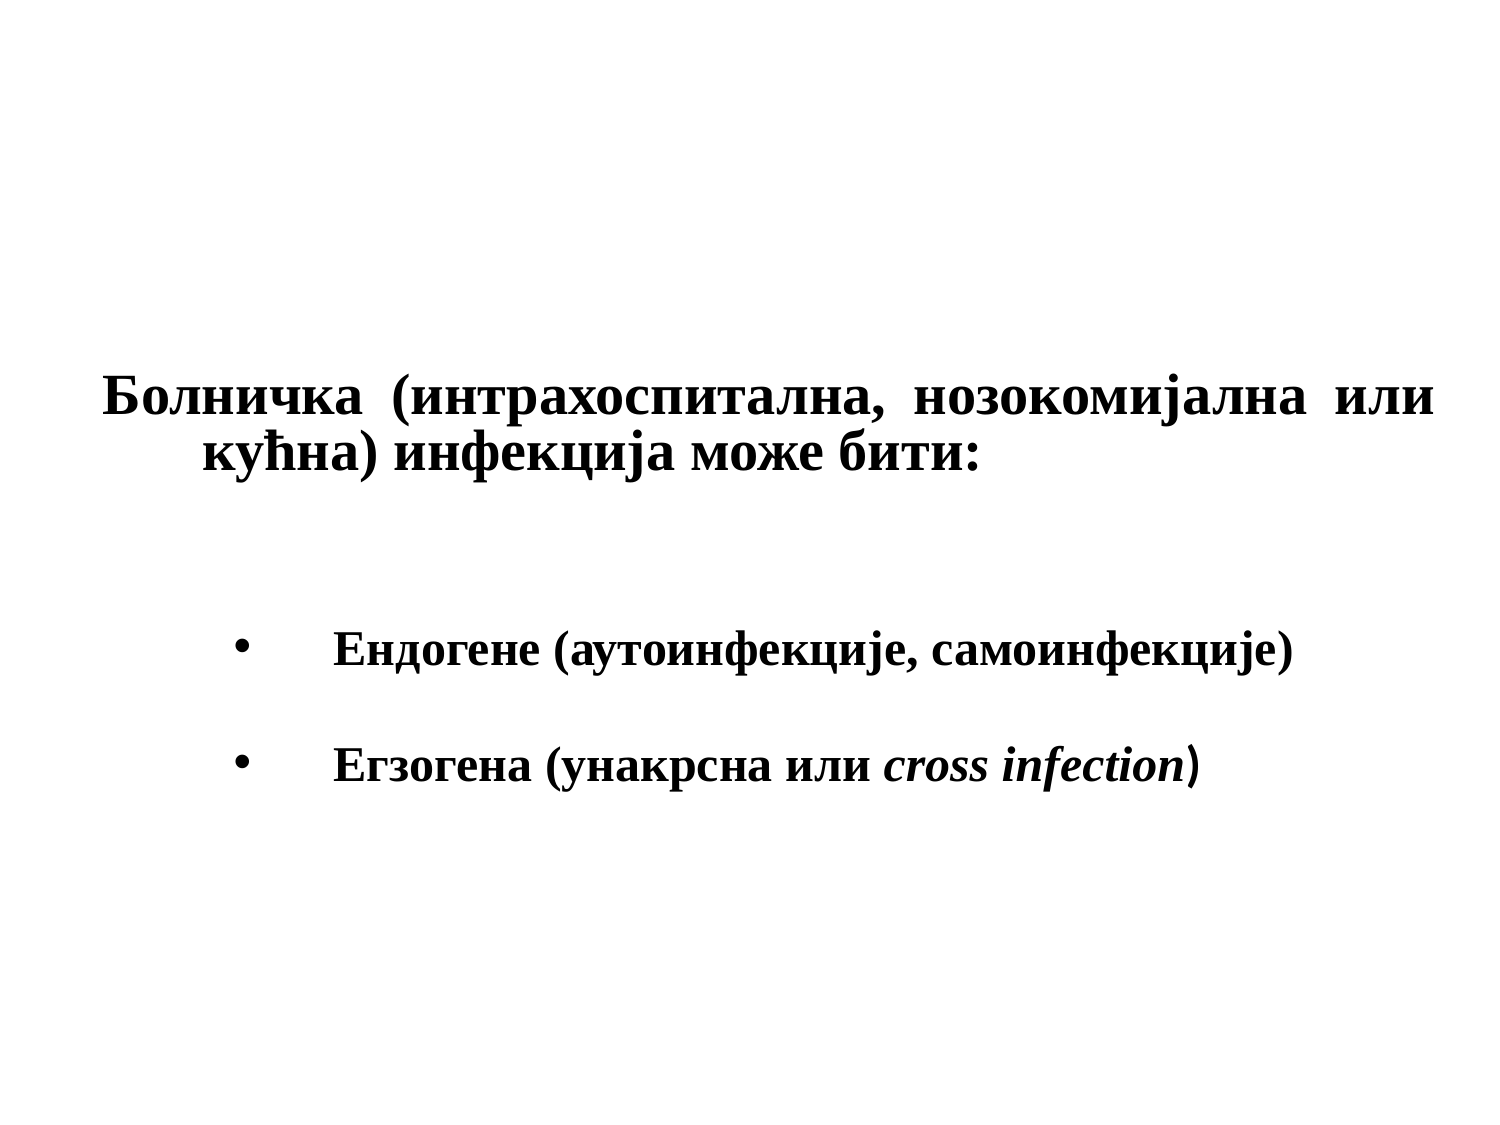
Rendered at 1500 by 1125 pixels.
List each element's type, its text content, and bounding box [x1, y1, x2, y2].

list Болничка (интрахоспитална, нозокомијална или кућна) инфекција може бити: Ендогене (аутоинфекције, самоинфекције) Егзогена (унакрсна или cross infection) [87, 362, 1450, 938]
